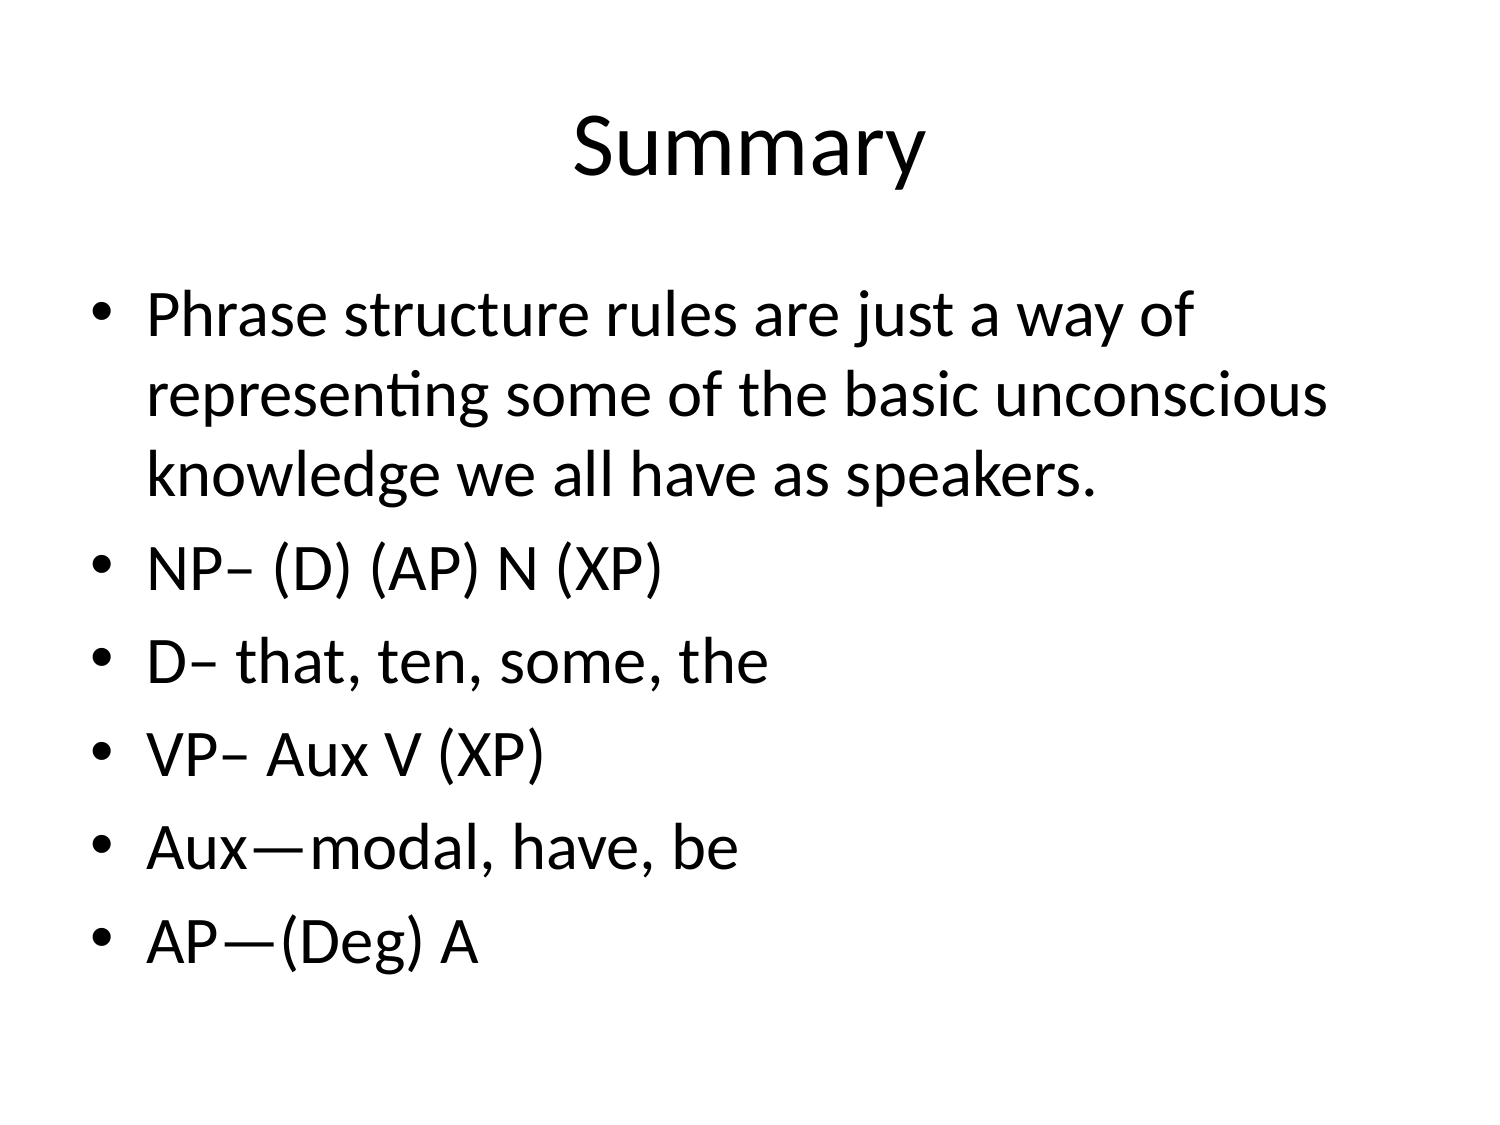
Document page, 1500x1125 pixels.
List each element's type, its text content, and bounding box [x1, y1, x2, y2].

title Summary [75, 45, 1425, 233]
list Phrase structure rules are just a way of representing some of the basic unconscious knowledge we all have as speakers. NP– (D) (AP) N (XP) D– that, ten, some, the VP– Aux V (XP) Aux—modal, have, be AP—(Deg) A [75, 262, 1425, 1005]
